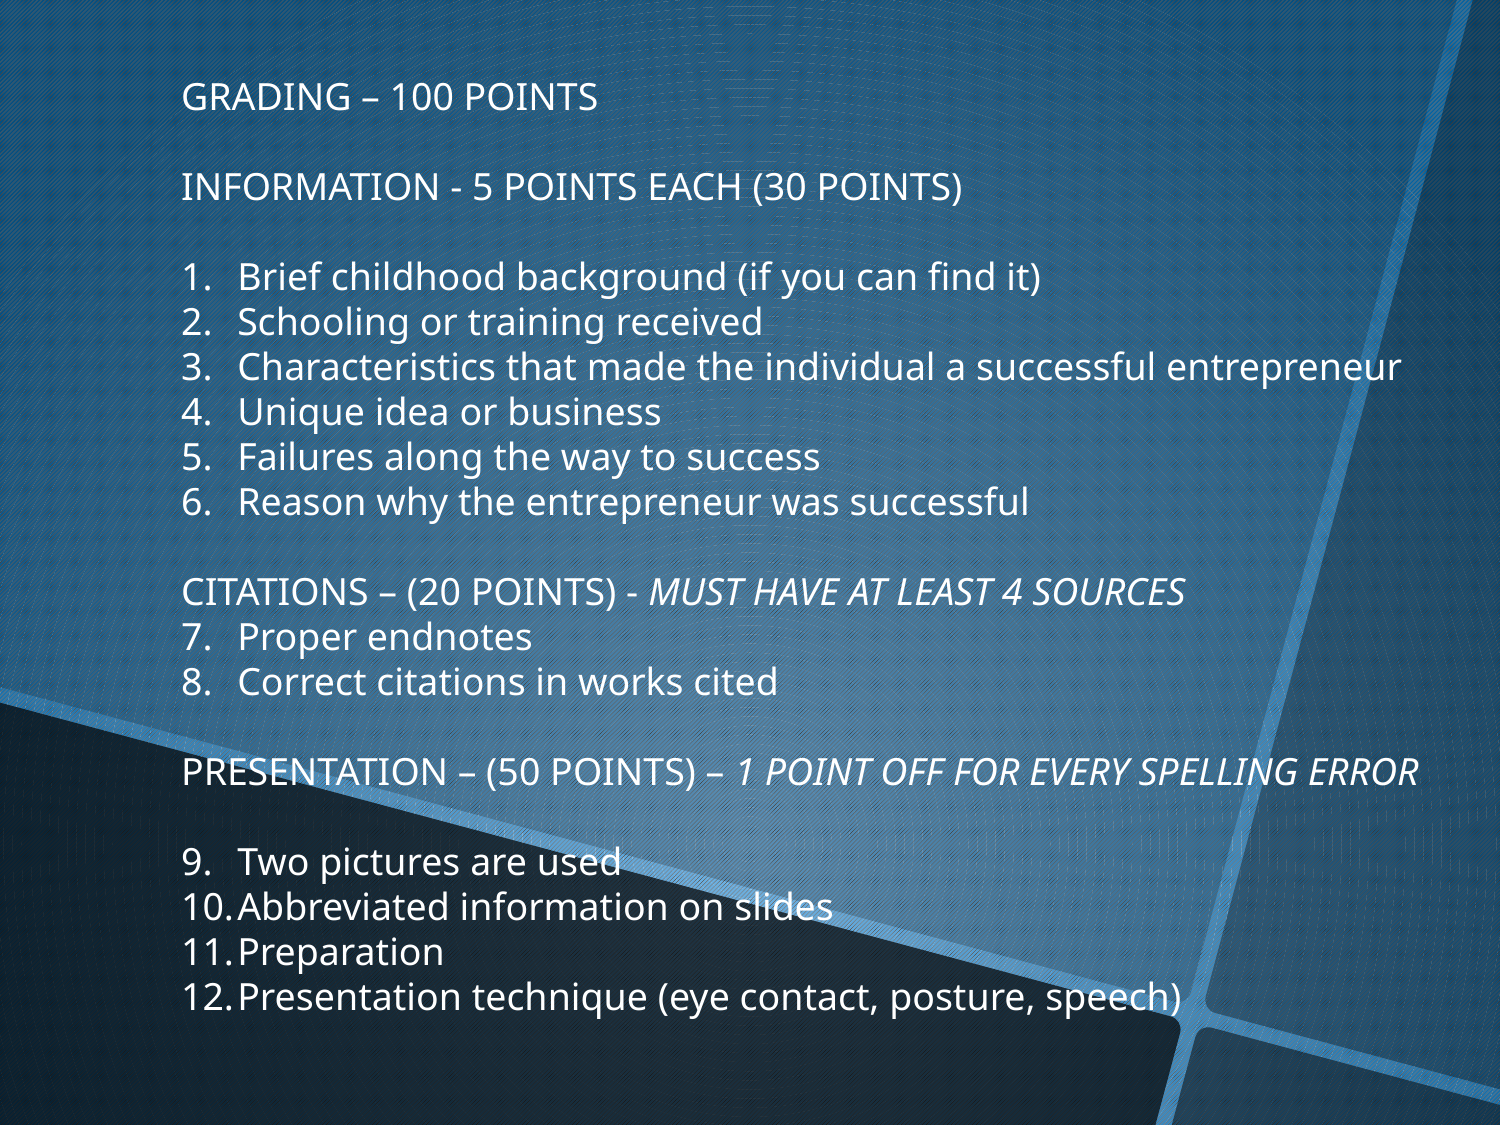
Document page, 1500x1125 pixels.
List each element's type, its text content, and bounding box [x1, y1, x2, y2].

text_box GRADING – 100 POINTS INFORMATION - 5 POINTS EACH (30 POINTS) Brief childhood background (if you can find it) Schooling or training received Characteristics that made the individual a successful entrepreneur Unique idea or business Failures along the way to success Reason why the entrepreneur was successful CITATIONS – (20 POINTS) - MUST HAVE AT LEAST 4 SOURCES Proper endnotes Correct citations in works cited PRESENTATION – (50 POINTS) – 1 POINT OFF FOR EVERY SPELLING ERROR Two pictures are used Abbreviated information on slides Preparation Presentation technique (eye contact, posture, speech) [91, 65, 1479, 1026]
